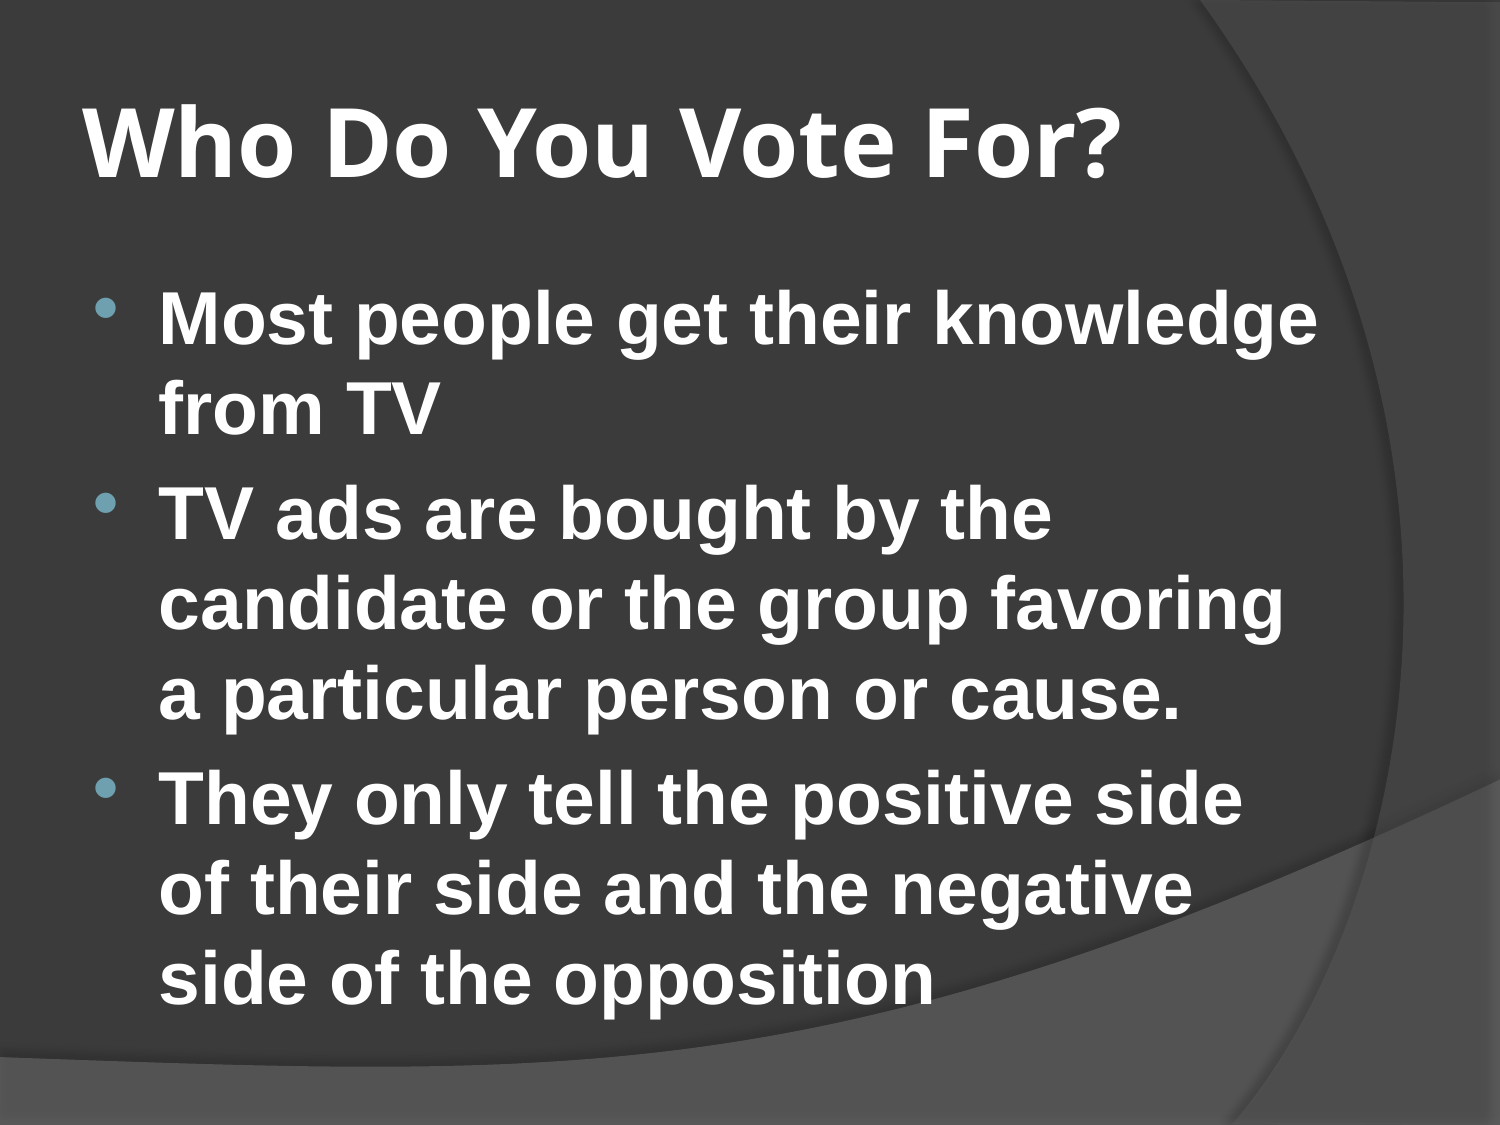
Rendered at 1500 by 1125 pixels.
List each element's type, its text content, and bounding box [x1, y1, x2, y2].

list Most people get their knowledge from TV TV ads are bought by the candidate or the group favoring a particular person or cause. They only tell the positive side of their side and the negative side of the opposition [75, 262, 1338, 1038]
title Who Do You Vote For? [75, 45, 1300, 233]
